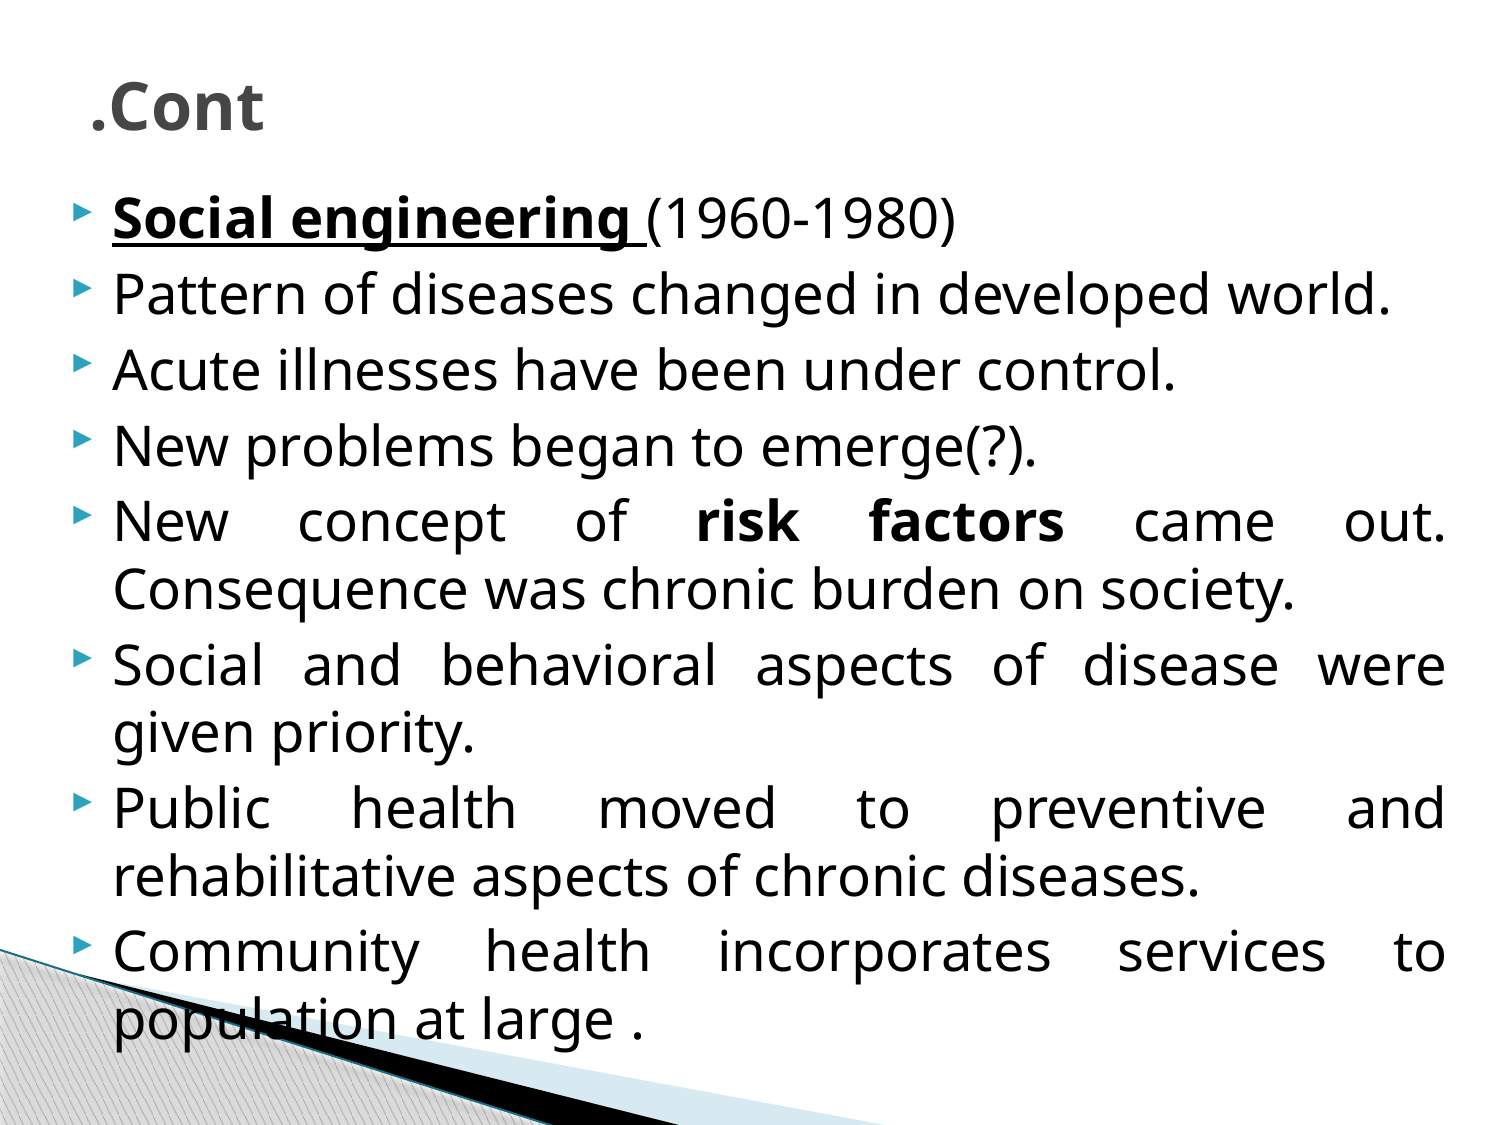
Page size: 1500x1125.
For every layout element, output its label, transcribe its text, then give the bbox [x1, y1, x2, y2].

title Cont. [75, 45, 1425, 163]
list Social engineering (1960-1980) Pattern of diseases changed in developed world. Acute illnesses have been under control. New problems began to emerge(?). New concept of risk factors came out. Consequence was chronic burden on society. Social and behavioral aspects of disease were given priority. Public health moved to preventive and rehabilitative aspects of chronic diseases. Community health incorporates services to population at large . [37, 174, 1463, 1088]
